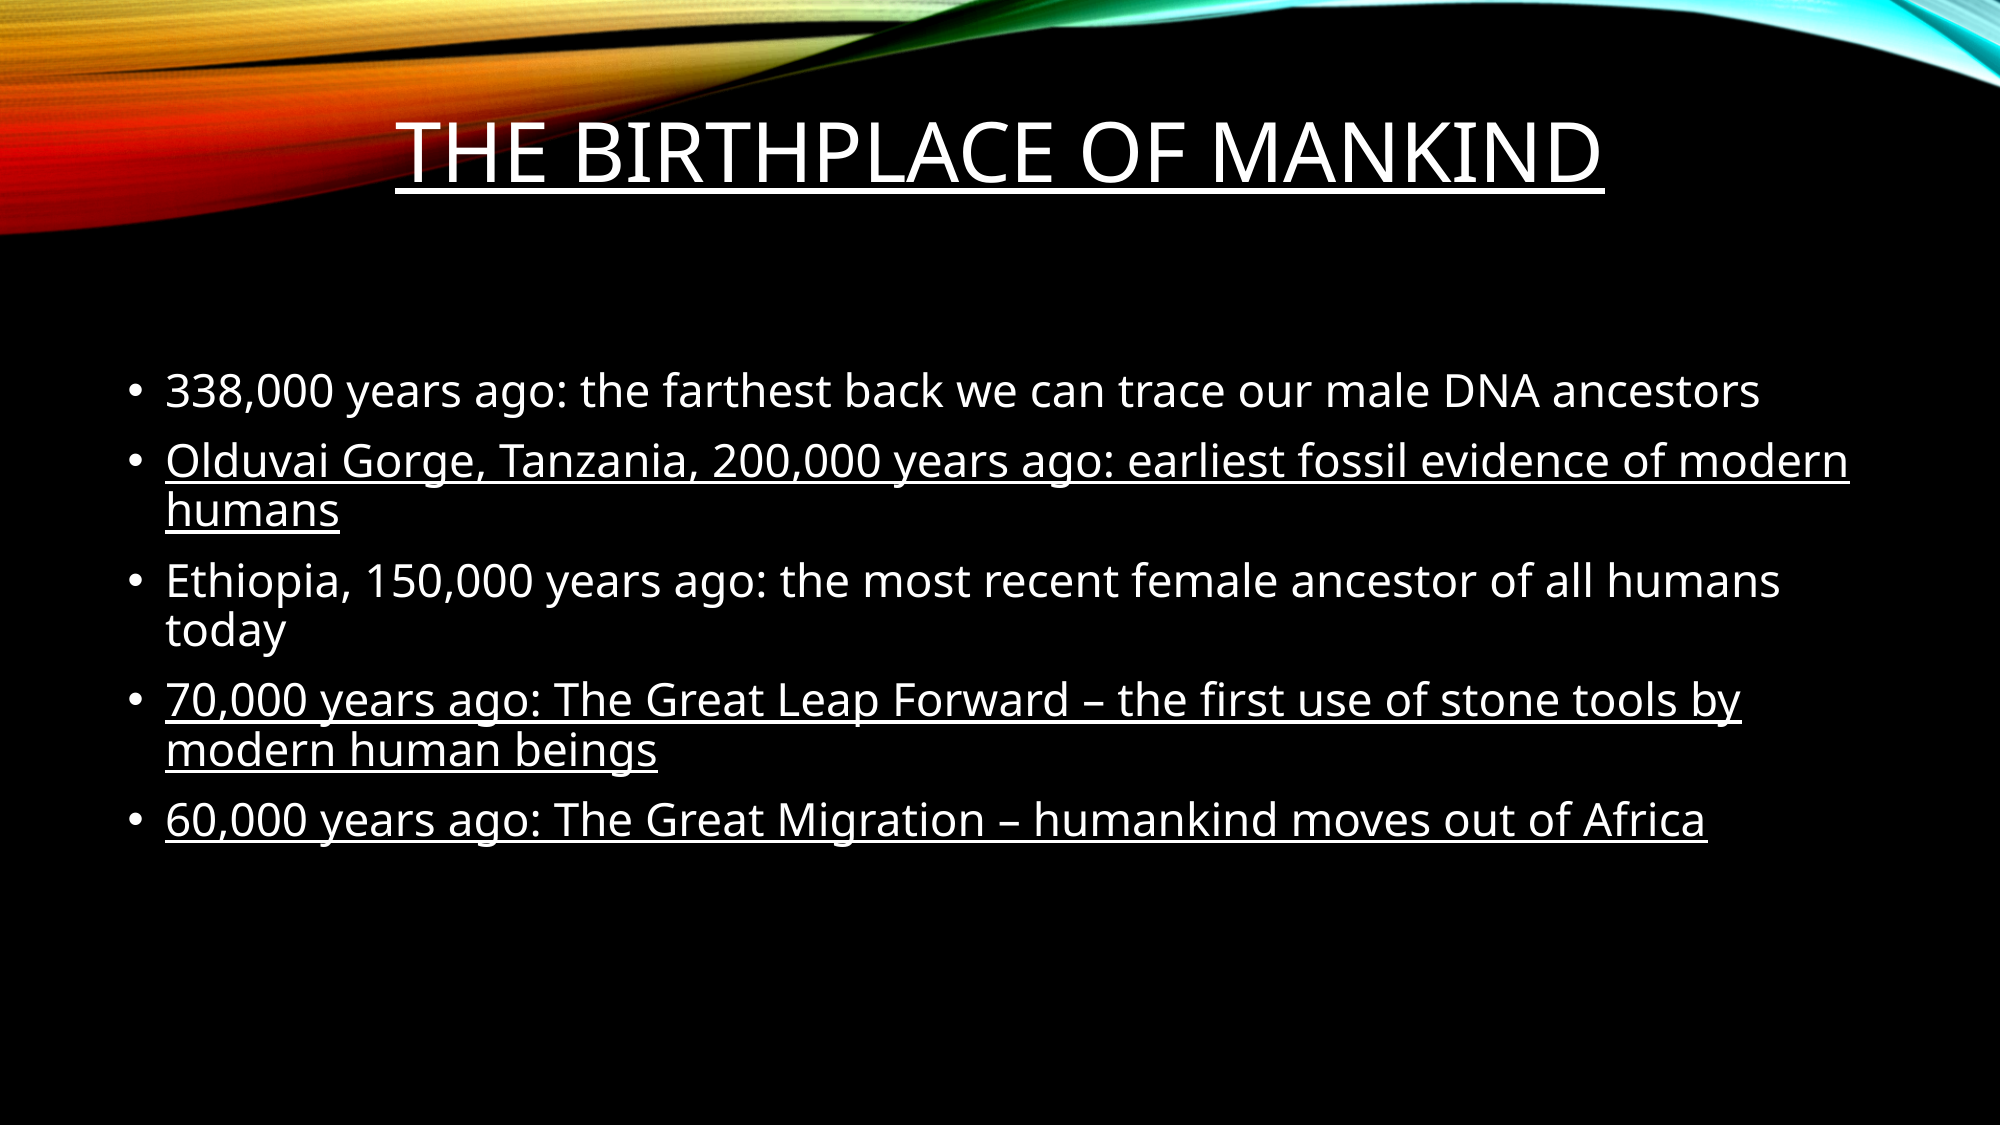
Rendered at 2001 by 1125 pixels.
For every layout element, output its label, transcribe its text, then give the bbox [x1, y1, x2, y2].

list 338,000 years ago: the farthest back we can trace our male DNA ancestors Olduvai Gorge, Tanzania, 200,000 years ago: earliest fossil evidence of modern humans Ethiopia, 150,000 years ago: the most recent female ancestor of all humans today 70,000 years ago: The Great Leap Forward – the first use of stone tools by modern human beings 60,000 years ago: The Great Migration – humankind moves out of Africa [112, 360, 1888, 1021]
picture [0, 0, 2000, 237]
title The Birthplace of Mankind [293, 49, 1707, 262]
